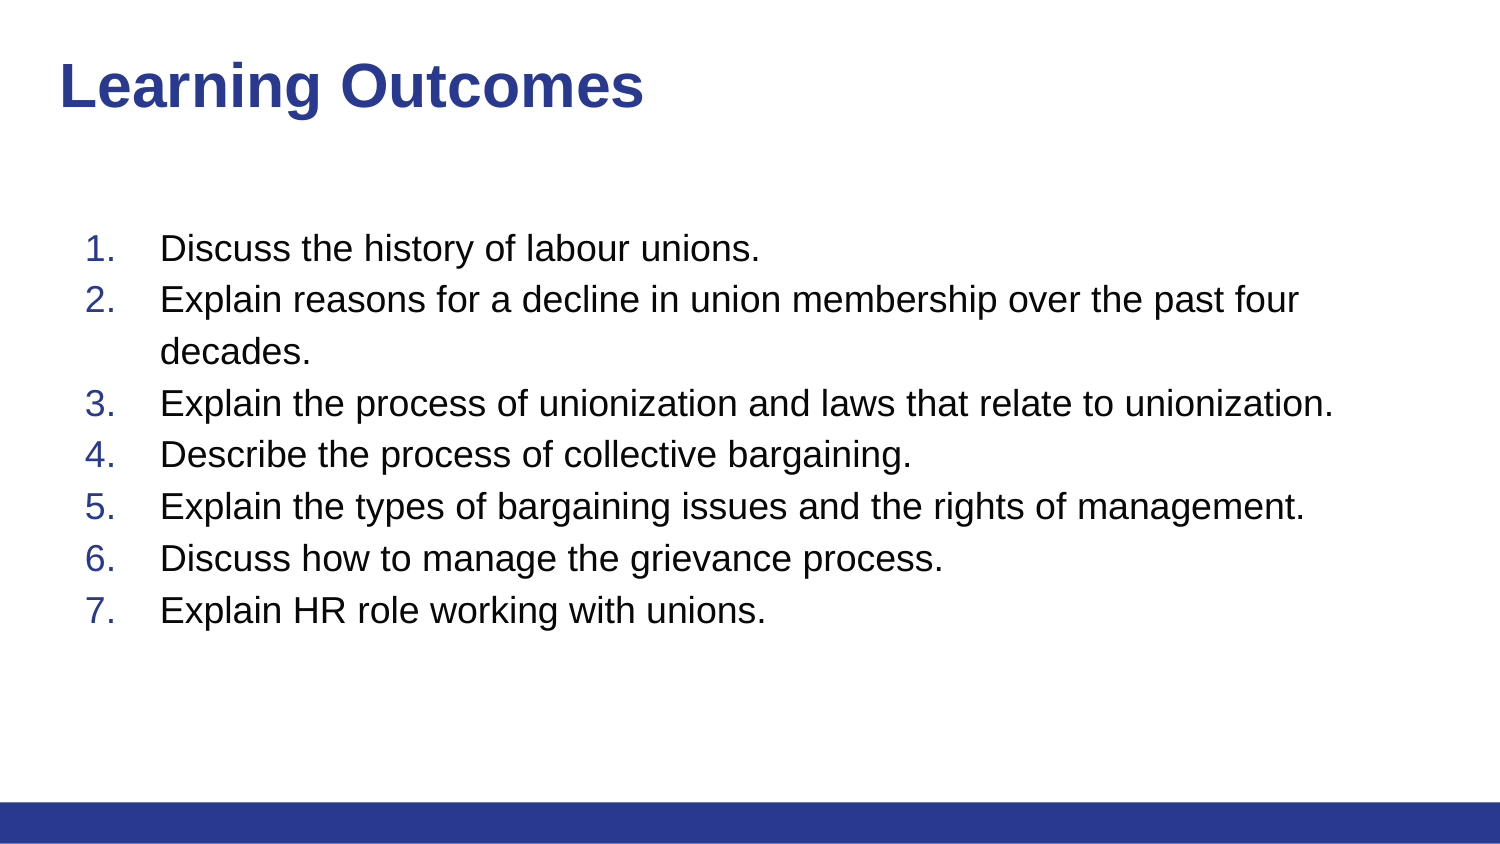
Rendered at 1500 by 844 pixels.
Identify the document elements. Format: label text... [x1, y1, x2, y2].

title Learning Outcomes [44, 29, 1442, 130]
list Discuss the history of labour unions. Explain reasons for a decline in union membership over the past four decades. Explain the process of unionization and laws that relate to unionization. Describe the process of collective bargaining. Explain the types of bargaining issues and the rights of management. Discuss how to manage the grievance process. Explain HR role working with unions. [51, 201, 1476, 788]
